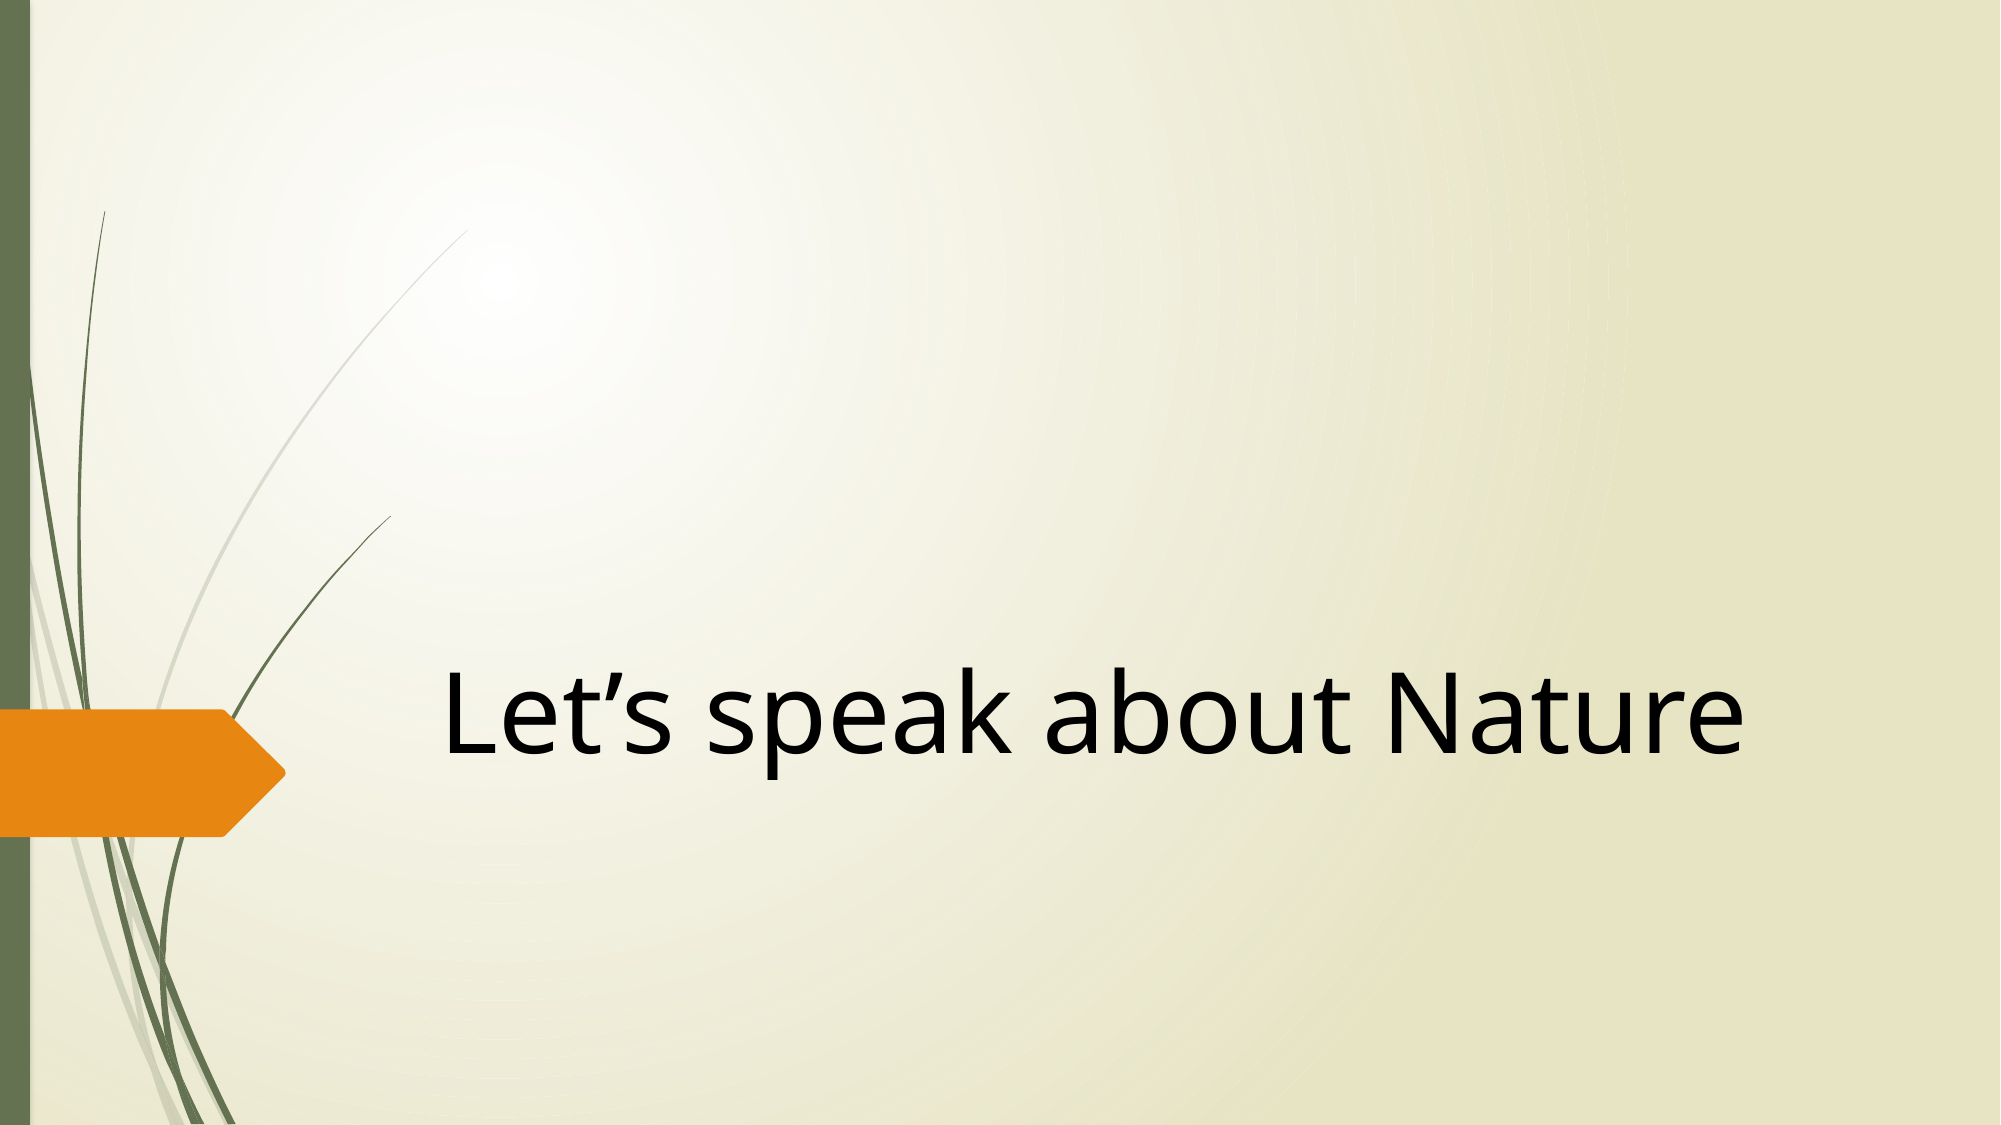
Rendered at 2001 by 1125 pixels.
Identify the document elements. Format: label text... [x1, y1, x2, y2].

title Let’s speak about Nature [424, 412, 1888, 784]
